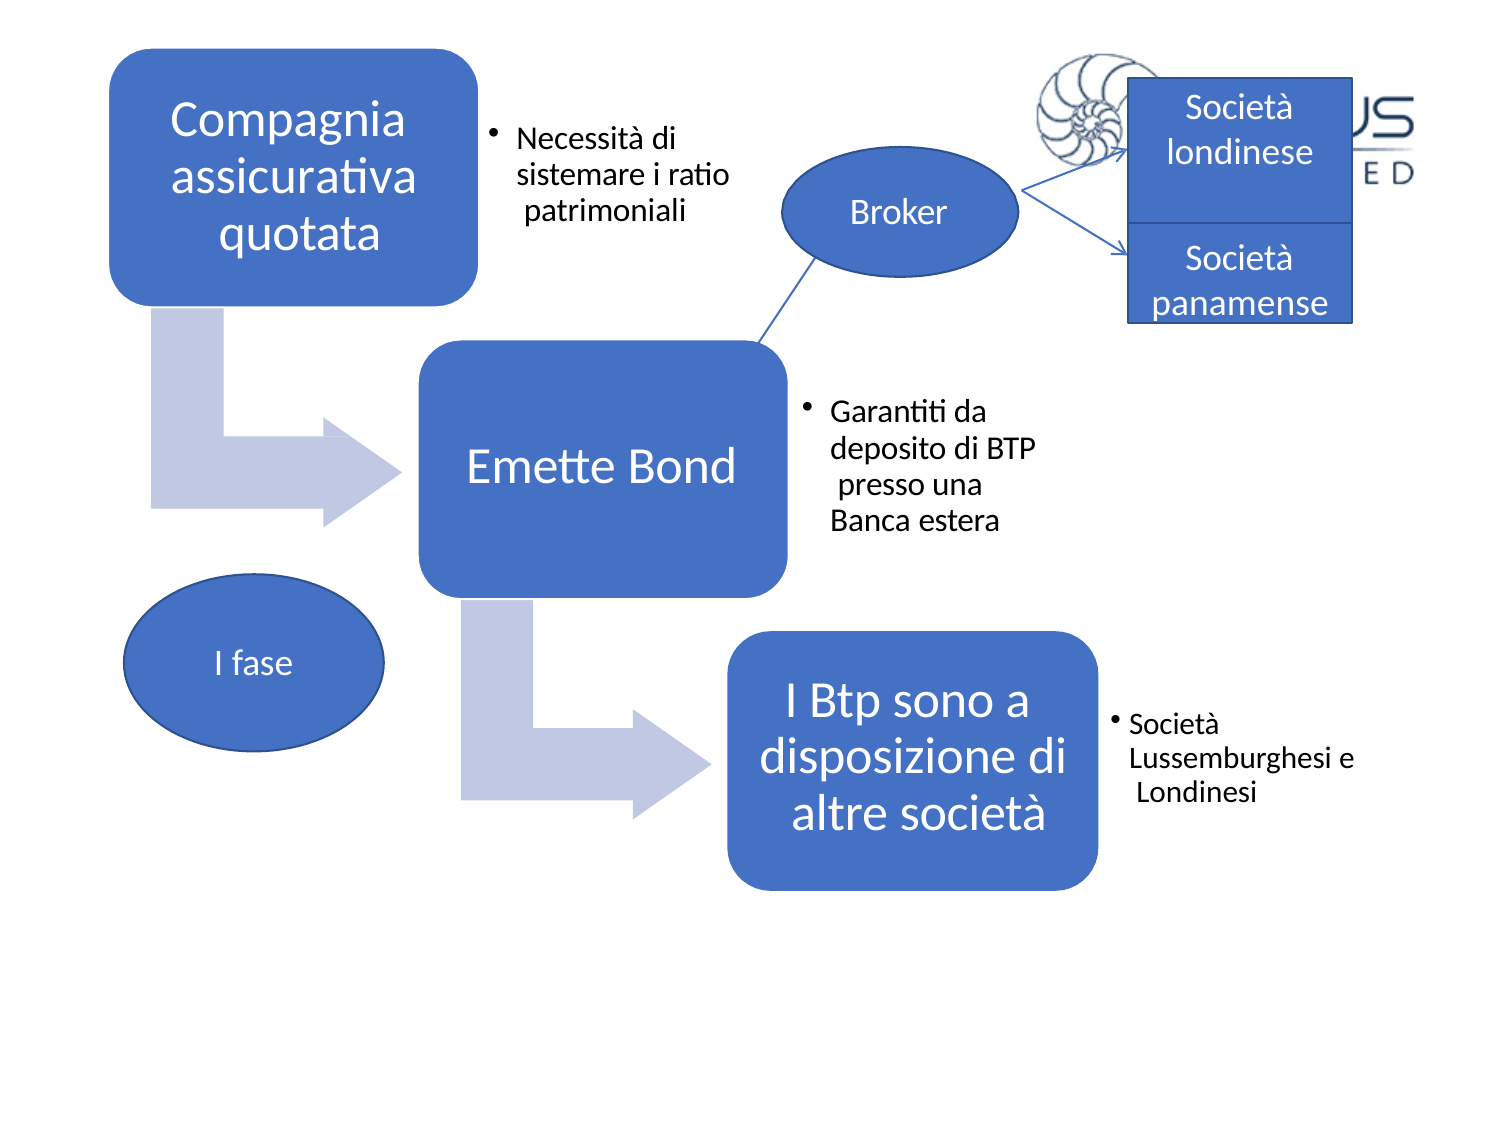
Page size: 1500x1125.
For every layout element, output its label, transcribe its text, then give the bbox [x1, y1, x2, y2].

text_box Necessità di sistemare i ratio patrimoniali [486, 114, 736, 230]
text_box [737, 257, 817, 374]
picture [1026, 151, 1128, 200]
text_box I Btp sono a disposizione di altre società [755, 664, 1070, 843]
text_box [151, 308, 403, 528]
text_box [1022, 146, 1128, 191]
text_box Società Lussemburghesi e Londinesi [1108, 702, 1358, 810]
title Società londinese [1128, 78, 1353, 222]
text_box [727, 631, 1099, 891]
picture [998, 40, 1467, 200]
text_box [782, 146, 1019, 277]
text_box [123, 574, 384, 752]
text_box [417, 339, 789, 600]
text_box Compagnia assicurativa quotata [168, 80, 419, 319]
text_box [108, 47, 480, 308]
text_box Broker [848, 184, 953, 232]
text_box [1021, 189, 1128, 256]
text_box Garantiti da deposito di BTP presso una Banca estera [799, 388, 1042, 540]
text_box Società panamense [1128, 222, 1353, 323]
text_box I fase [211, 635, 297, 683]
text_box Emette Bond [463, 429, 743, 495]
text_box [460, 600, 712, 820]
